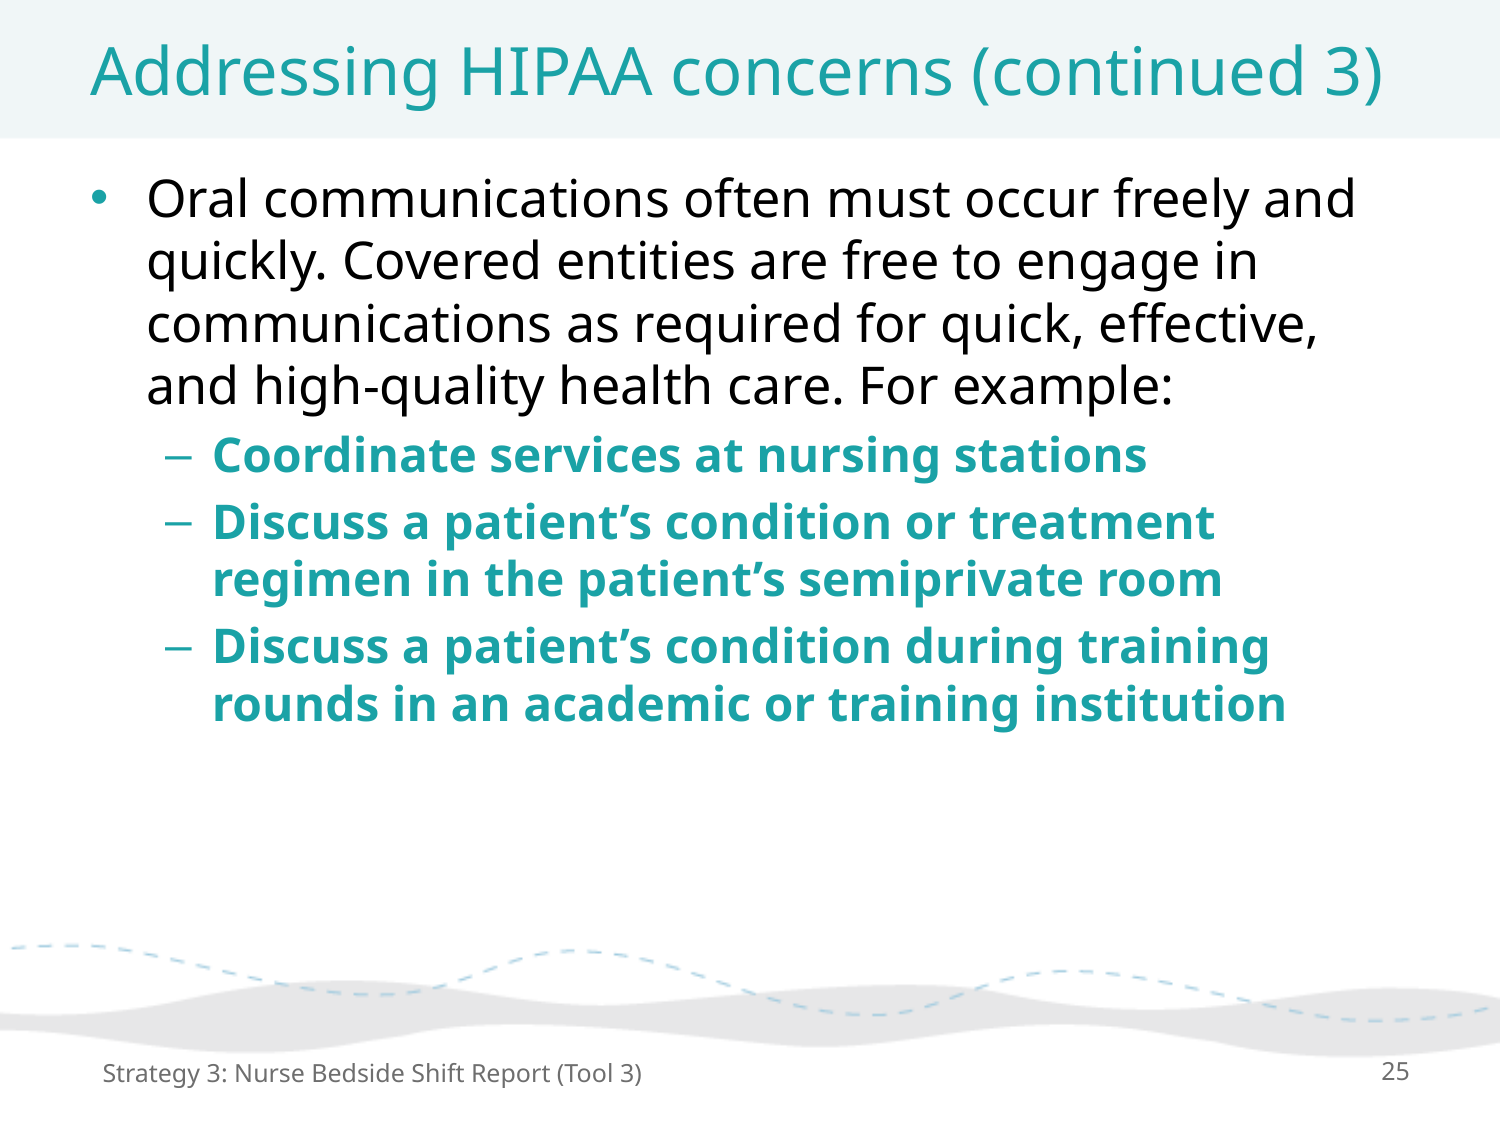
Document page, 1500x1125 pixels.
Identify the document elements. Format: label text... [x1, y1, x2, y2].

footer Strategy 3: Nurse Bedside Shift Report (Tool 3) [87, 1042, 763, 1103]
picture [0, 0, 1500, 1125]
list Oral communications often must occur freely and quickly. Covered entities are free to engage in communications as required for quick, effective, and high-quality health care. For example: Coordinate services at nursing stations Discuss a patient’s condition or treatment regimen in the patient’s semiprivate room Discuss a patient’s condition during training rounds in an academic or training institution [75, 157, 1425, 900]
title Addressing HIPAA concerns (continued 3) [75, 0, 1425, 138]
slide_number 25 [1074, 1042, 1425, 1103]
